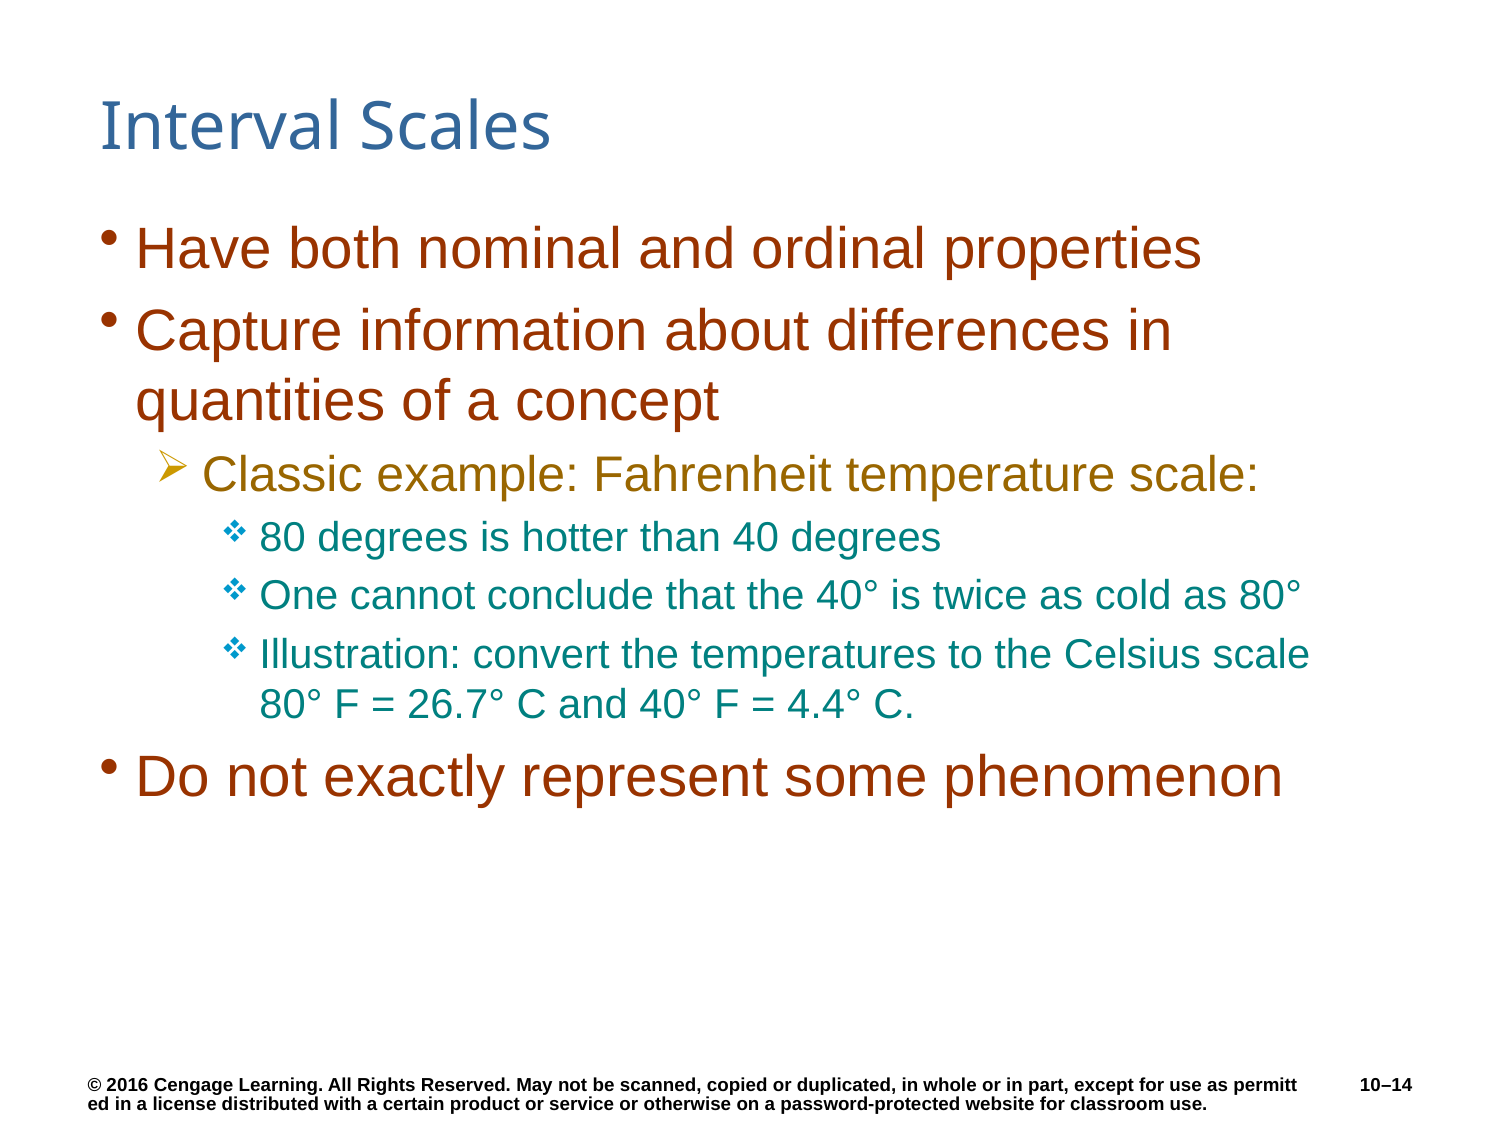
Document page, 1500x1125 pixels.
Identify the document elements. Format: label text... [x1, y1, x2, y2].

title Interval Scales [85, 75, 1411, 171]
slide_number 10–14 [1050, 1042, 1413, 1103]
footer © 2016 Cengage Learning. All Rights Reserved. May not be scanned, copied or duplicated, in whole or in part, except for use as permitted in a license distributed with a certain product or service or otherwise on a password-protected website for classroom use. [87, 1057, 1050, 1103]
list Have both nominal and ordinal properties Capture information about differences in quantities of a concept Classic example: Fahrenheit temperature scale: 80 degrees is hotter than 40 degrees One cannot conclude that the 40° is twice as cold as 80° Illustration: convert the temperatures to the Celsius scale 80° F = 26.7° C and 40° F = 4.4° C. Do not exactly represent some phenomenon [84, 202, 1414, 1013]
